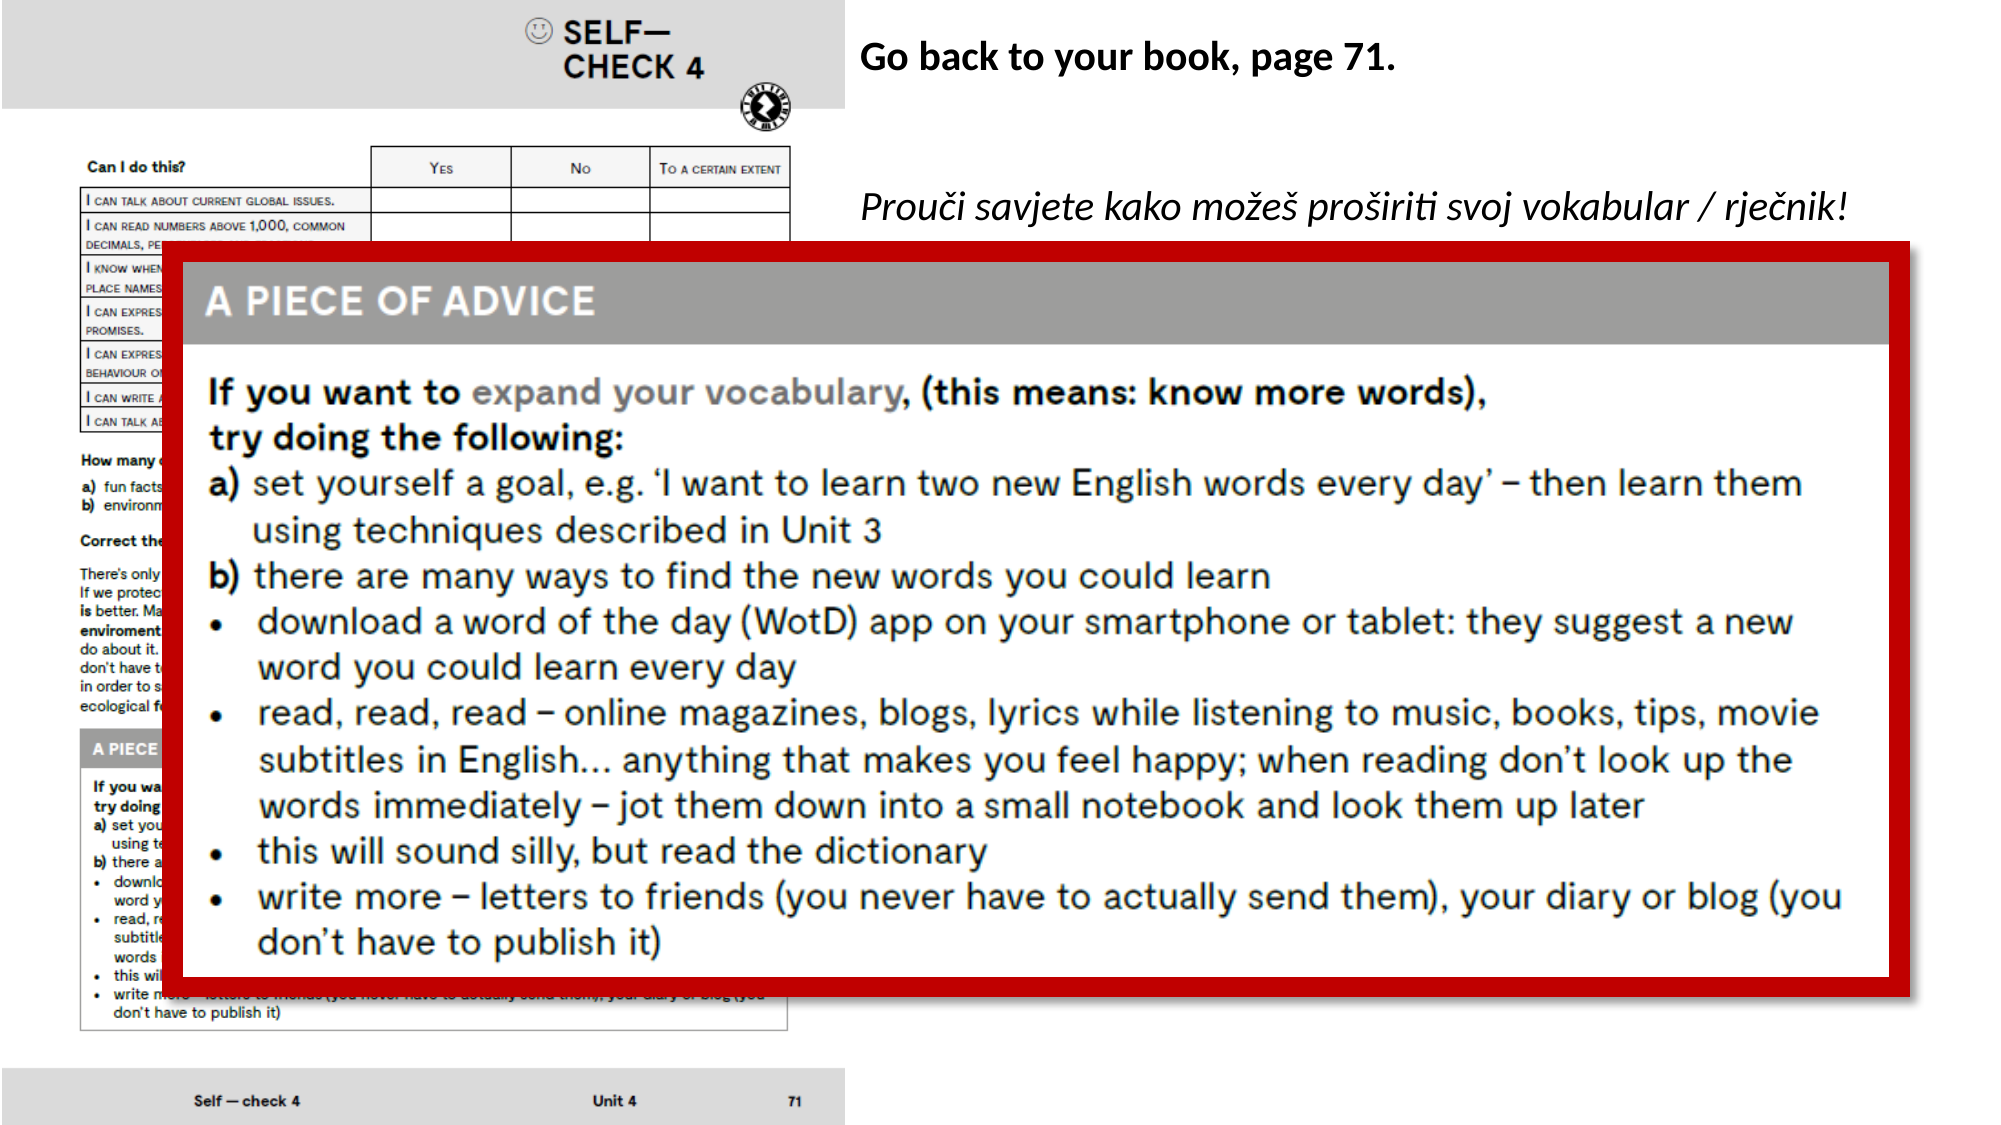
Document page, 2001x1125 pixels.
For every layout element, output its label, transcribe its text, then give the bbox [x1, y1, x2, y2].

picture [2, 0, 1889, 1125]
text_box Prouči savjete kako možeš proširiti svoj vokabular / rječnik! [845, 176, 1940, 590]
list Go back to your book, page 71. [845, 26, 1853, 113]
